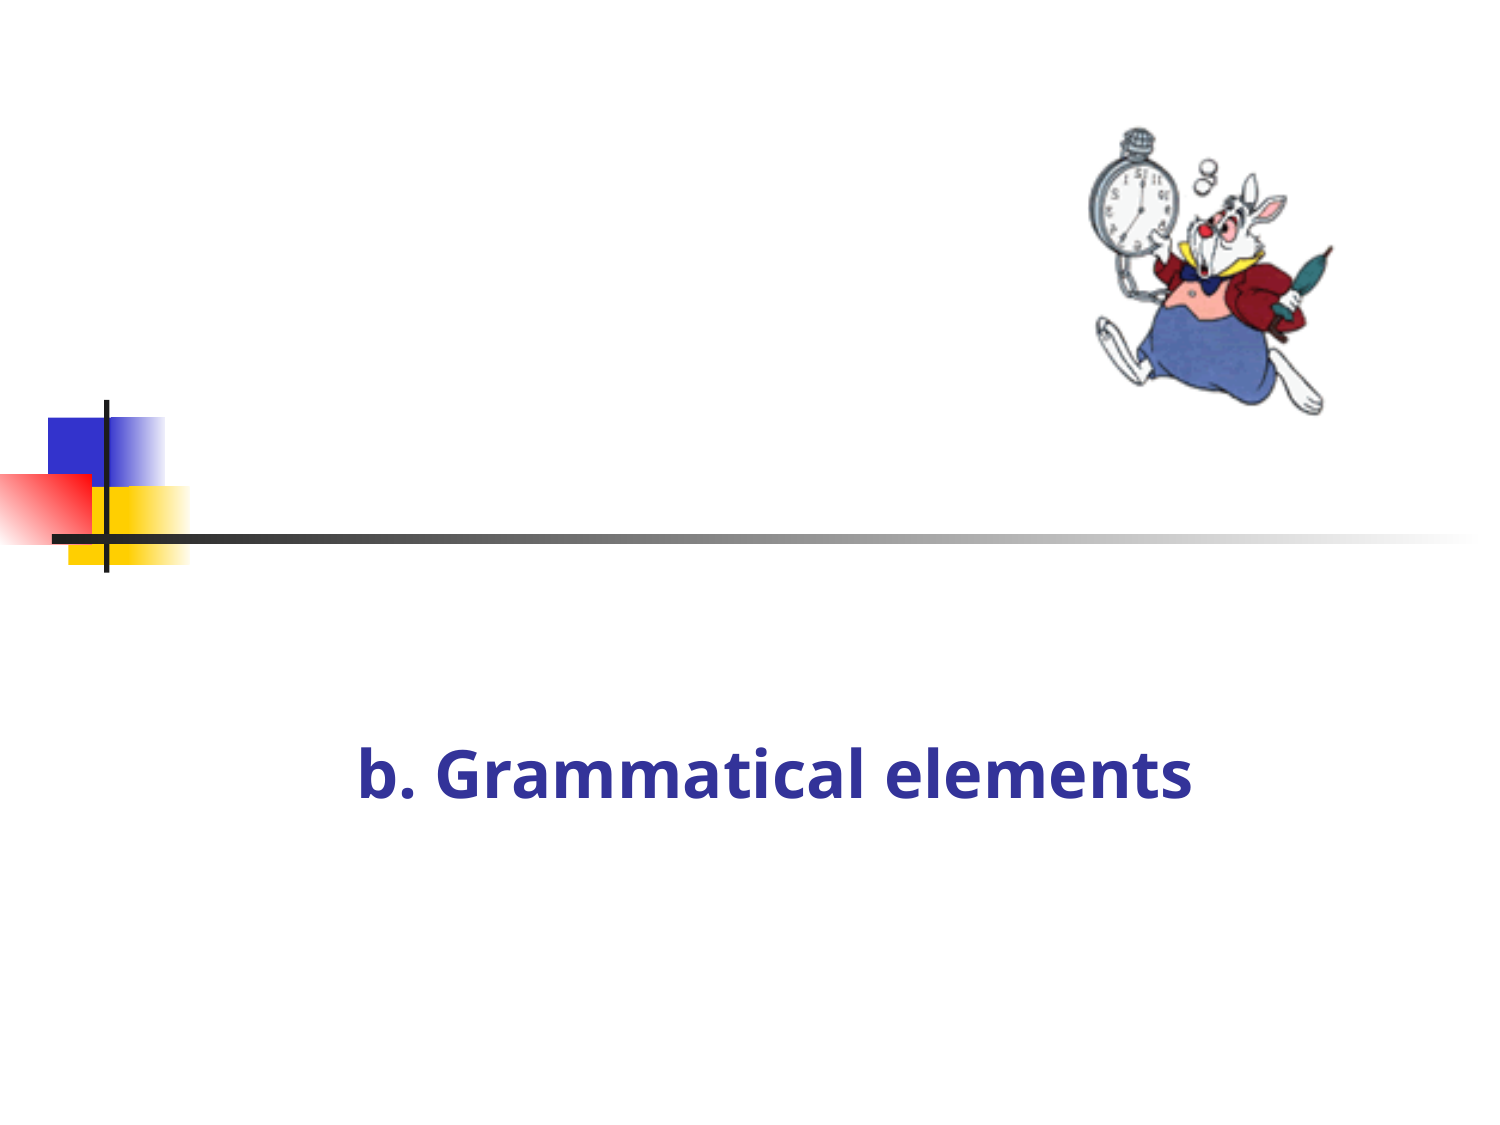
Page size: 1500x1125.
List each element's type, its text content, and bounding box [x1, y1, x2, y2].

text_box b. Grammatical elements [341, 724, 1210, 820]
picture [1087, 124, 1338, 423]
